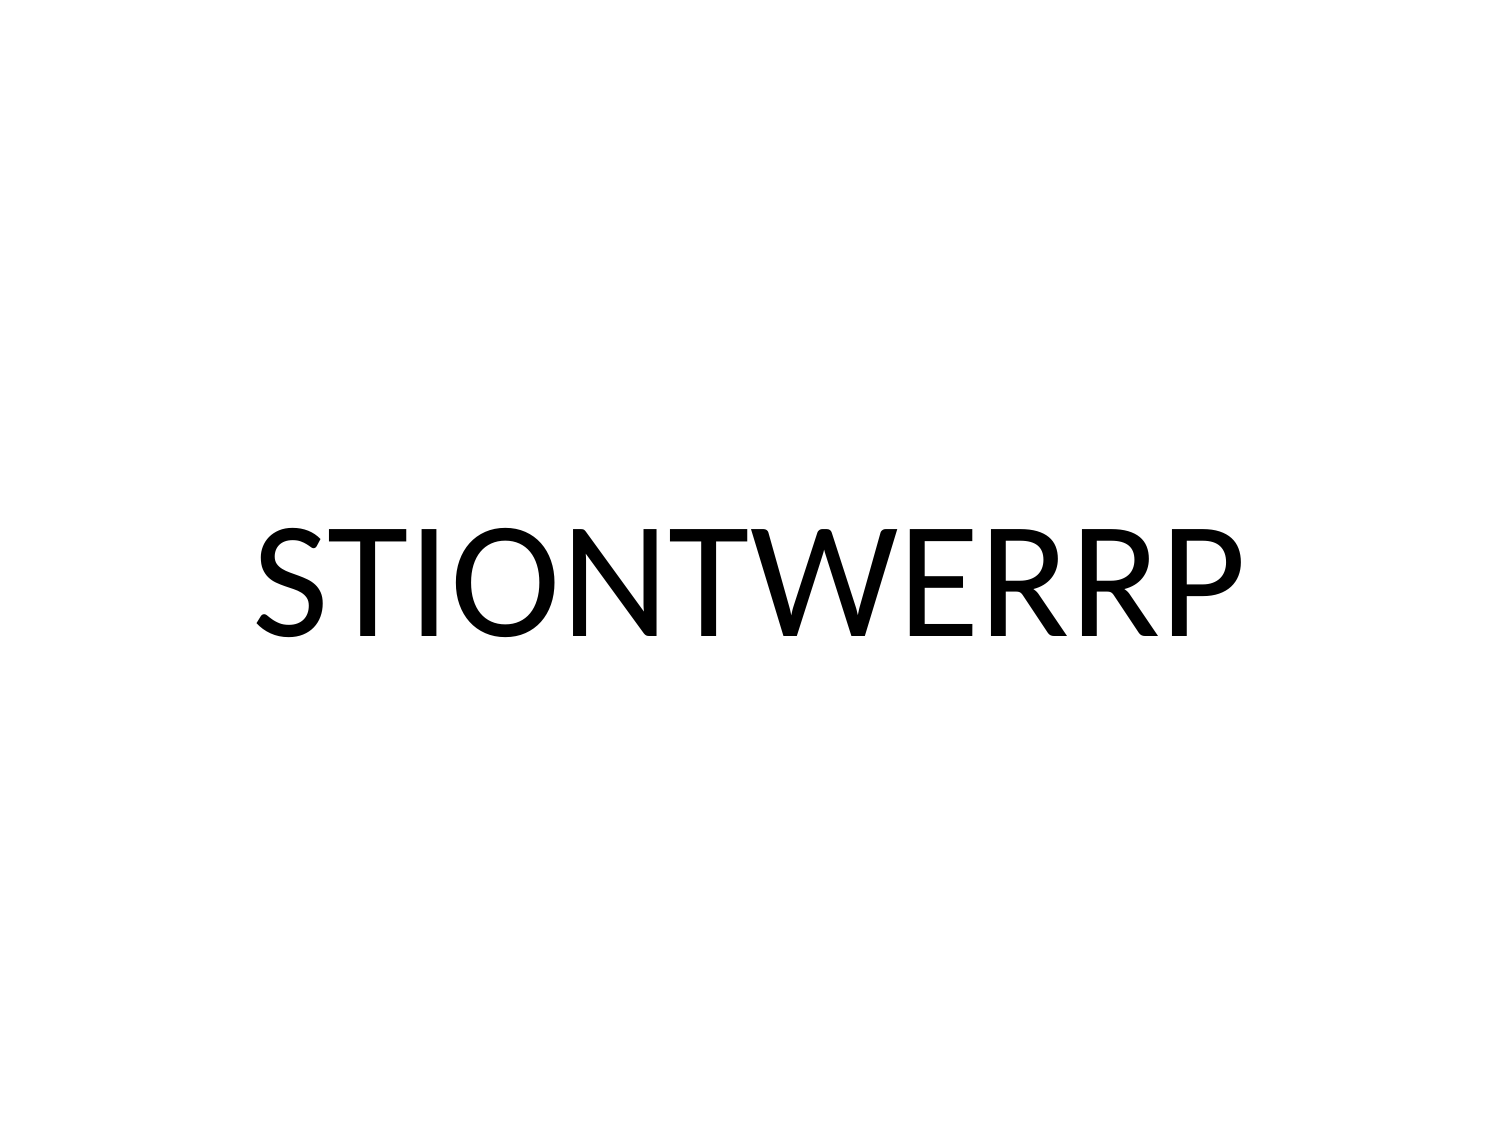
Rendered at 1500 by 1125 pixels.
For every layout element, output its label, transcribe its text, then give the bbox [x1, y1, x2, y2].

list STIONTWERRP [75, 262, 1425, 1005]
